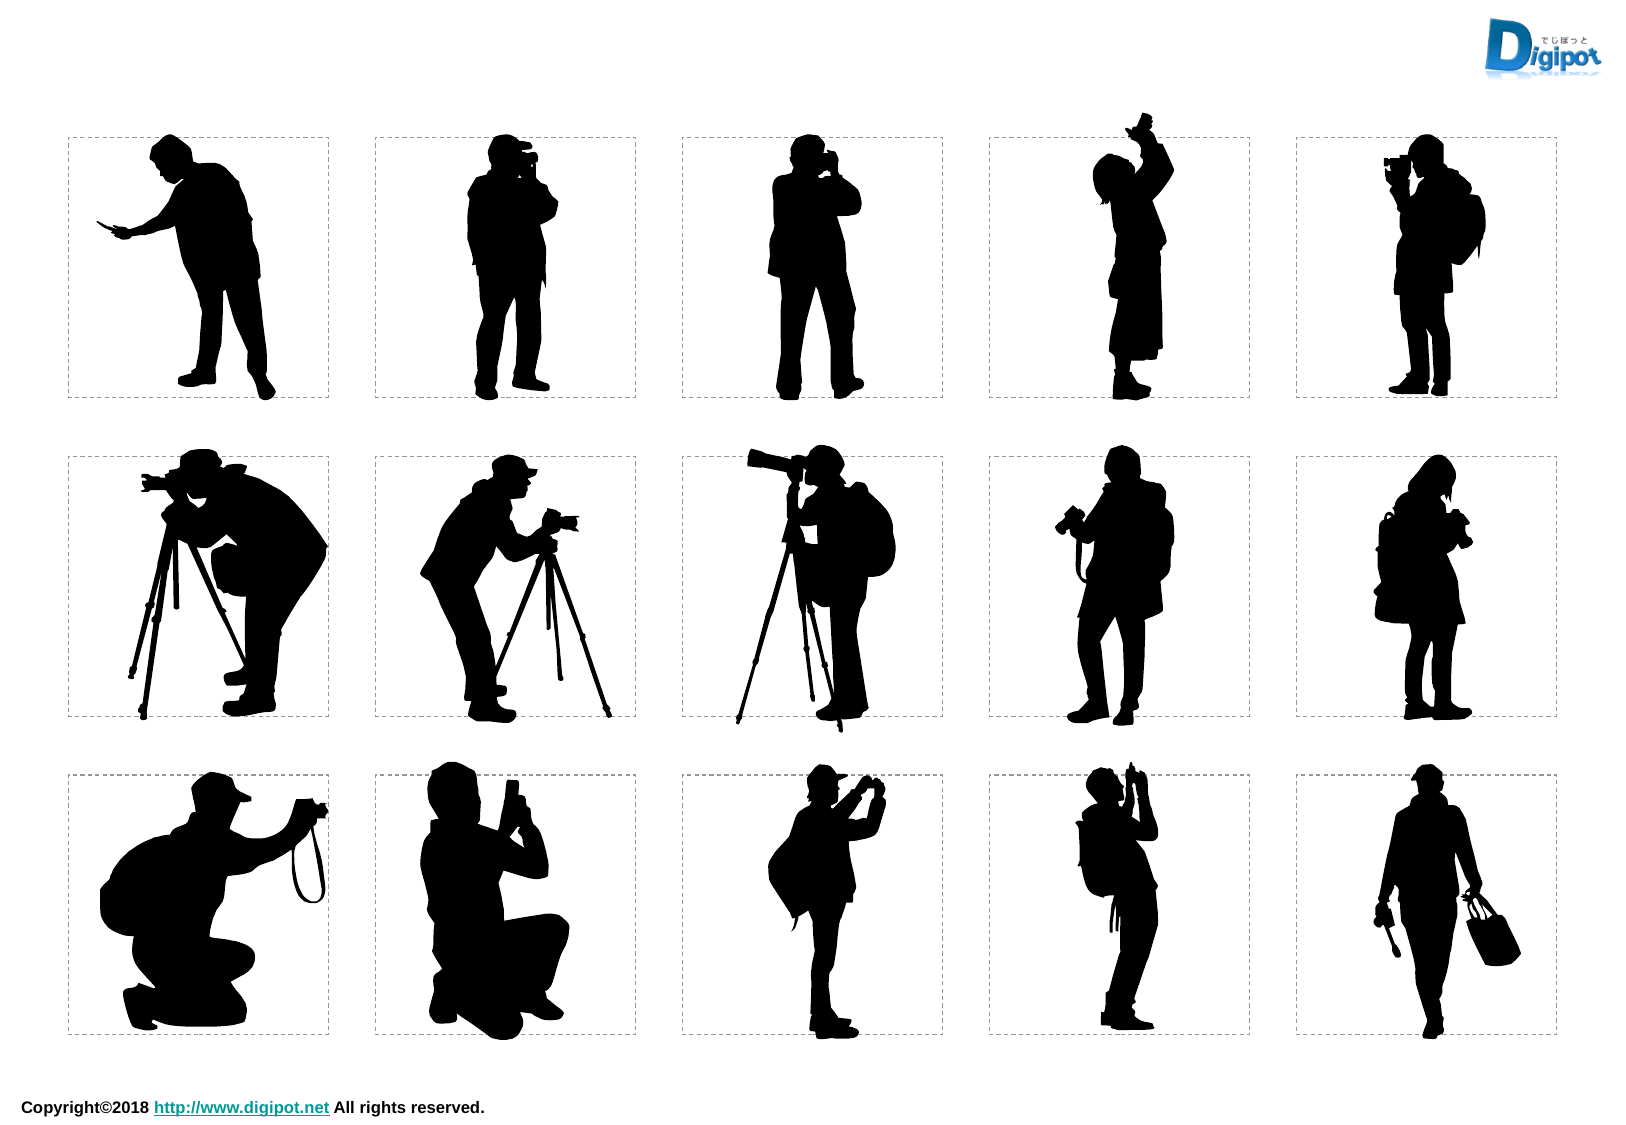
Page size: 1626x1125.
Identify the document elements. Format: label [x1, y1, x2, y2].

text_box [768, 764, 886, 1040]
text_box [1075, 761, 1159, 1031]
text_box [1383, 134, 1486, 397]
text_box [467, 134, 559, 401]
picture [1485, 18, 1602, 82]
text_box [420, 454, 612, 723]
text_box [1373, 454, 1473, 721]
text_box [736, 444, 896, 733]
text_box [1054, 444, 1175, 726]
text_box [420, 761, 570, 1040]
text_box [127, 449, 328, 721]
text_box [1373, 764, 1522, 1040]
text_box [767, 134, 865, 401]
text_box [1092, 112, 1175, 401]
text_box [96, 134, 276, 401]
text_box [100, 771, 328, 1031]
